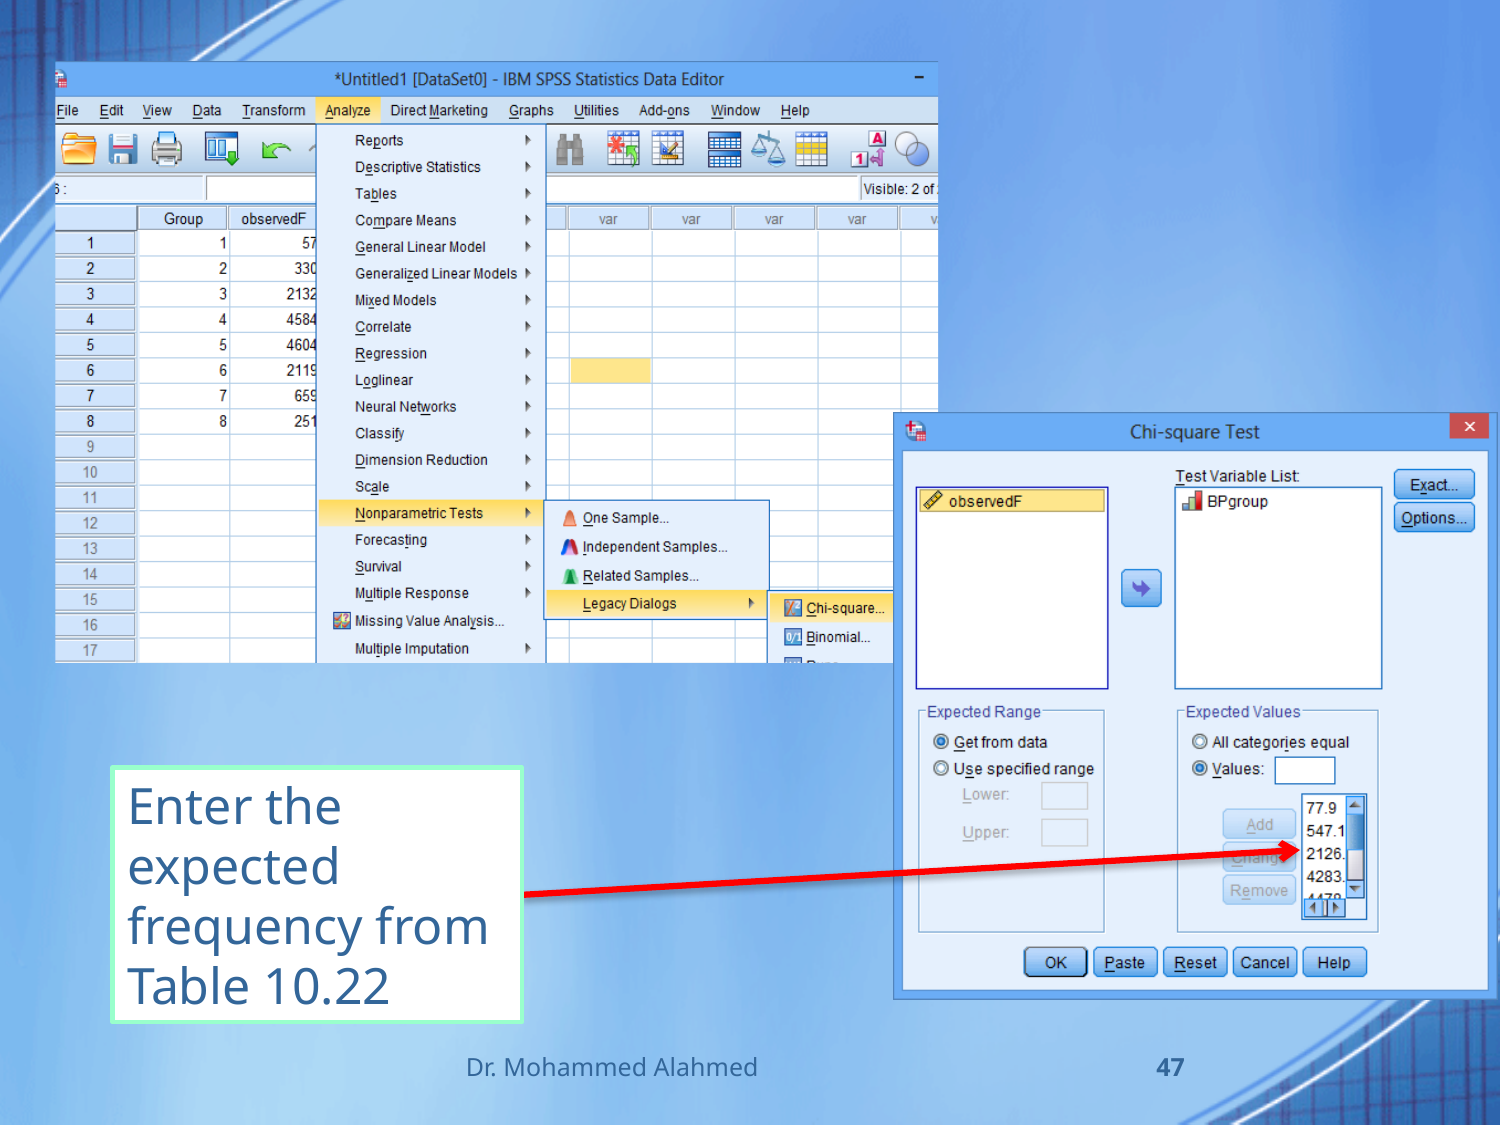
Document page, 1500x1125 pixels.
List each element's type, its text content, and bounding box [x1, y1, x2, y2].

picture [0, 0, 1500, 1125]
slide_number 47 [887, 1037, 1201, 1100]
footer Dr. Mohammed Alahmed [374, 1037, 851, 1100]
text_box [521, 849, 1301, 897]
text_box Enter the expected frequency from Table 10.22 [110, 765, 524, 1024]
